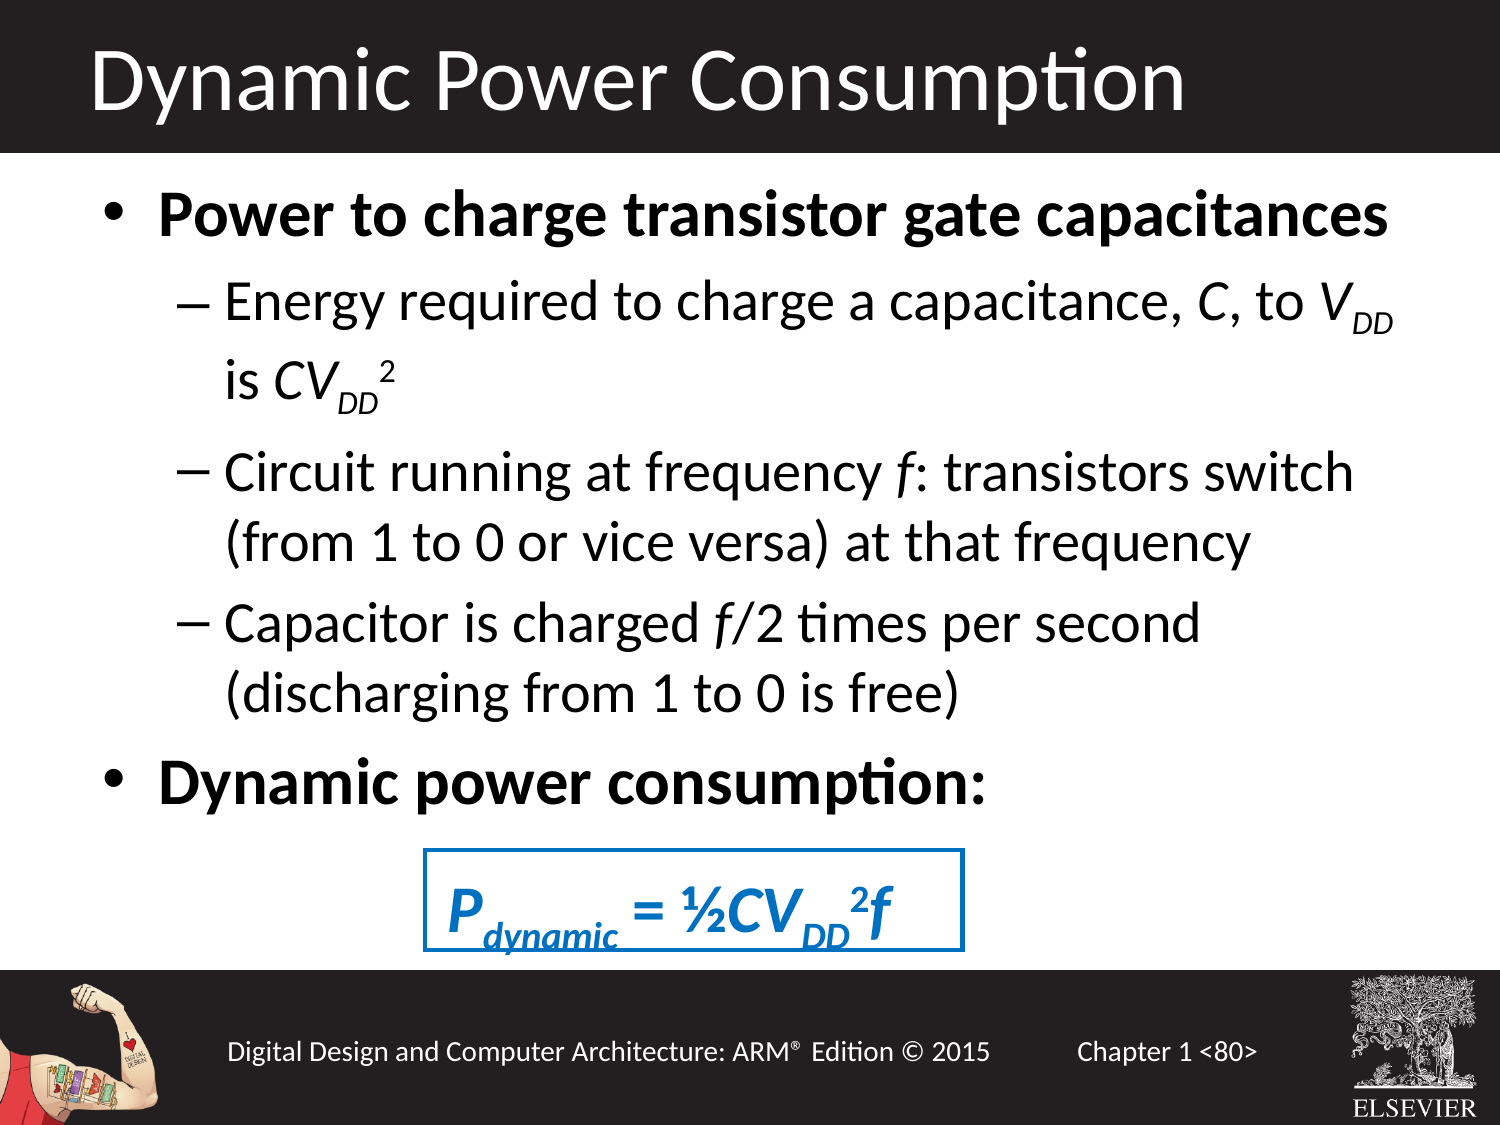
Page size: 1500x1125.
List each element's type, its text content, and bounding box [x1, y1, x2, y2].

text_box Dynamic Power Consumption [75, 11, 1375, 136]
picture [0, 979, 163, 1125]
list Power to charge transistor gate capacitances Energy required to charge a capacitance, C, to VDD is CVDD2 Circuit running at frequency f: transistors switch (from 1 to 0 or vice versa) at that frequency Capacitor is charged f/2 times per second (discharging from 1 to 0 is free) Dynamic power consumption: Pdynamic = ½CVDD2f [87, 162, 1450, 1025]
text_box [424, 849, 963, 950]
picture [1350, 974, 1477, 1117]
